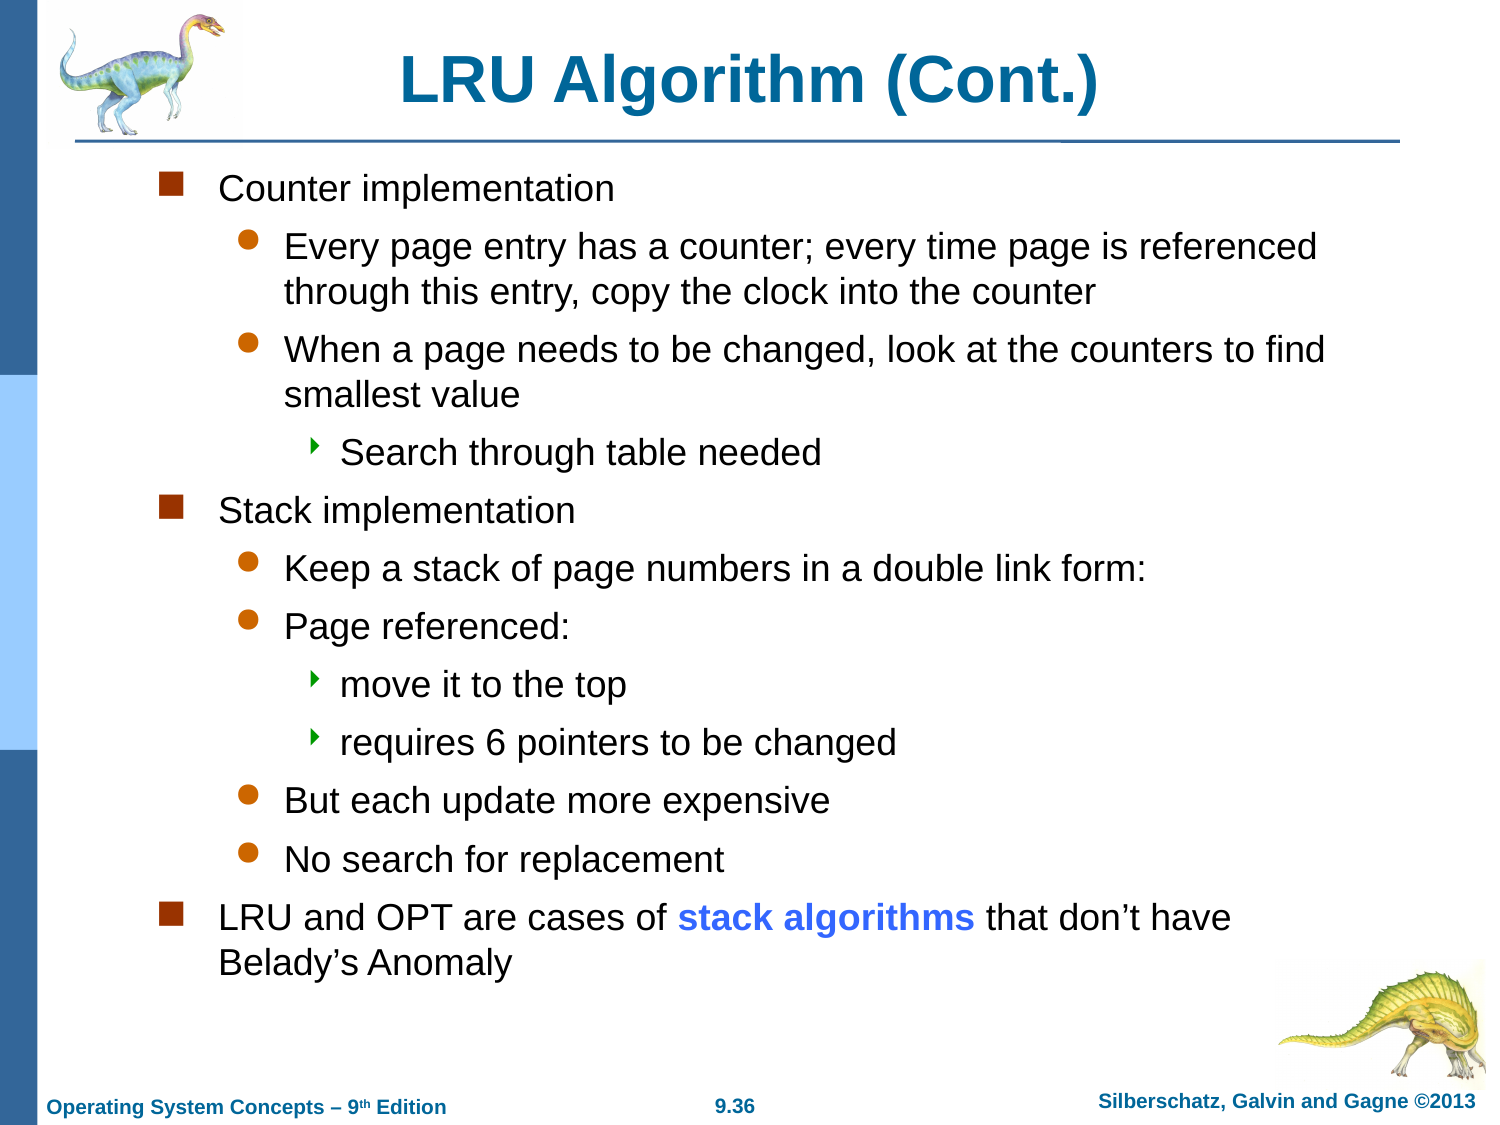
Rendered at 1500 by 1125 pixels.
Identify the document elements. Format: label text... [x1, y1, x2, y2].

list Counter implementation Every page entry has a counter; every time page is referenced through this entry, copy the clock into the counter When a page needs to be changed, look at the counters to find smallest value Search through table needed Stack implementation Keep a stack of page numbers in a double link form: Page referenced: move it to the top requires 6 pointers to be changed But each update more expensive No search for replacement LRU and OPT are cases of stack algorithms that don’t have Belady’s Anomaly [146, 155, 1382, 1017]
picture [46, 0, 243, 149]
picture [1275, 959, 1486, 1090]
title LRU Algorithm (Cont.) [74, 28, 1426, 124]
